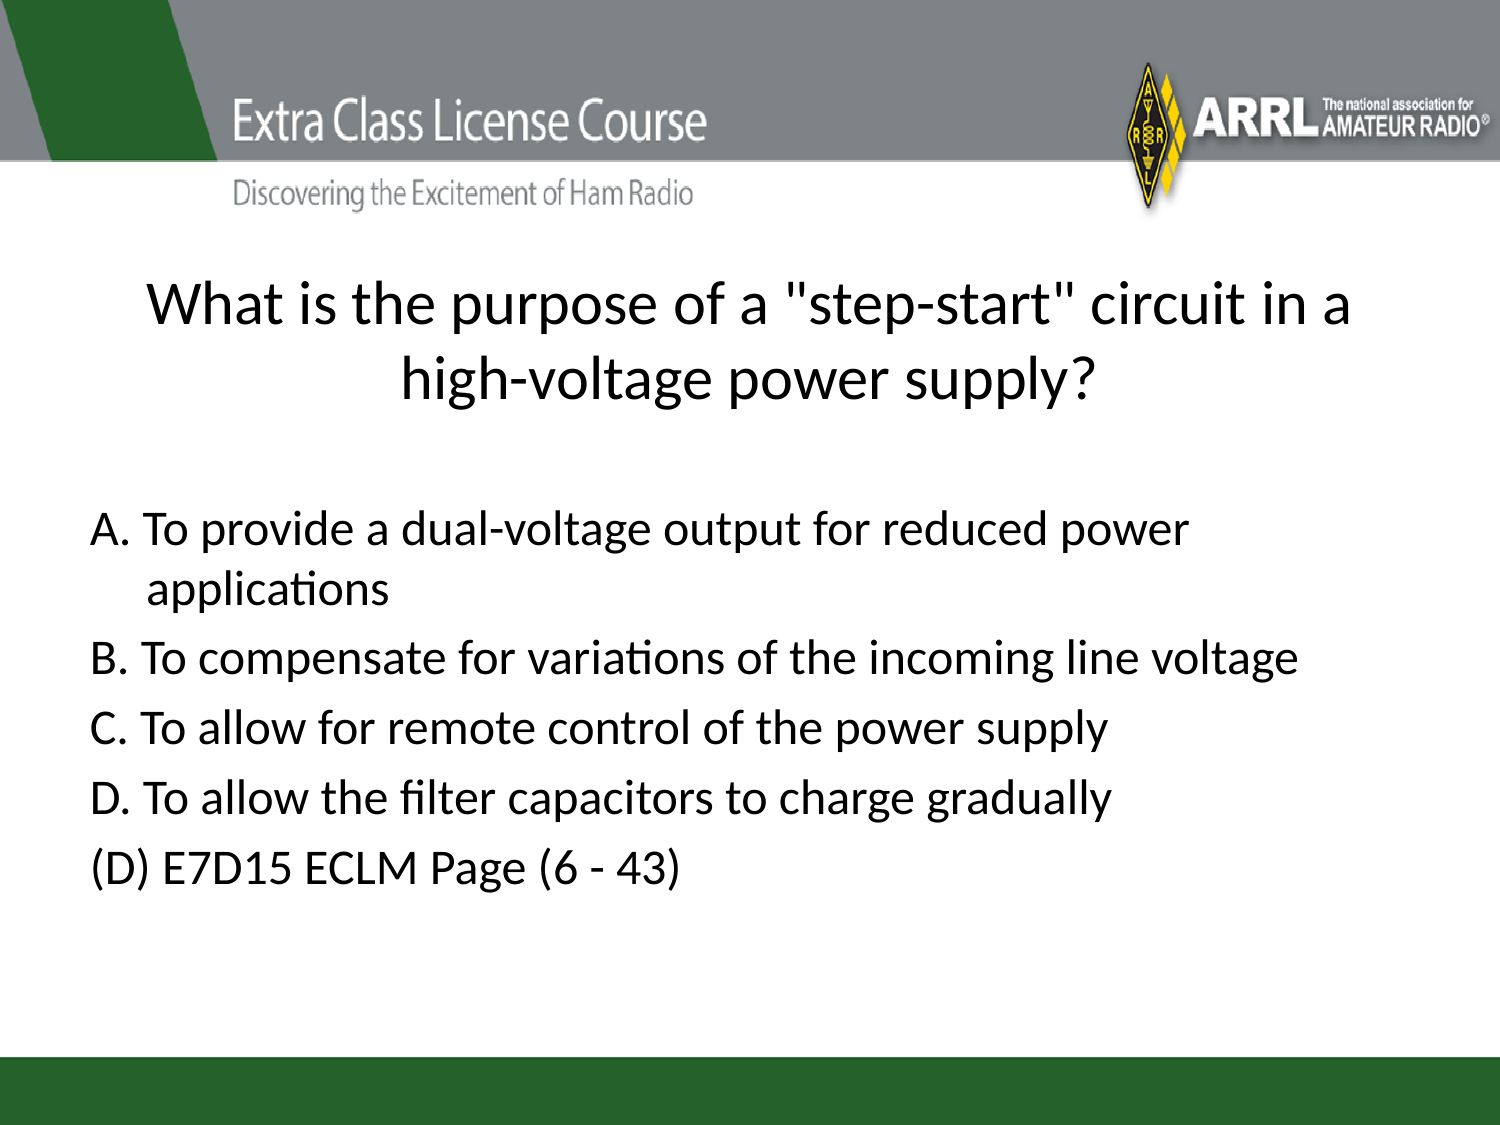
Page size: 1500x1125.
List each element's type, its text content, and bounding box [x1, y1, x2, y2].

picture [0, 0, 1500, 1125]
list A. To provide a dual-voltage output for reduced power applications B. To compensate for variations of the incoming line voltage C. To allow for remote control of the power supply D. To allow the filter capacitors to charge gradually (D) E7D15 ECLM Page (6 - 43) [75, 487, 1425, 1005]
title What is the purpose of a "step-start" circuit in a high-voltage power supply? [75, 254, 1425, 435]
